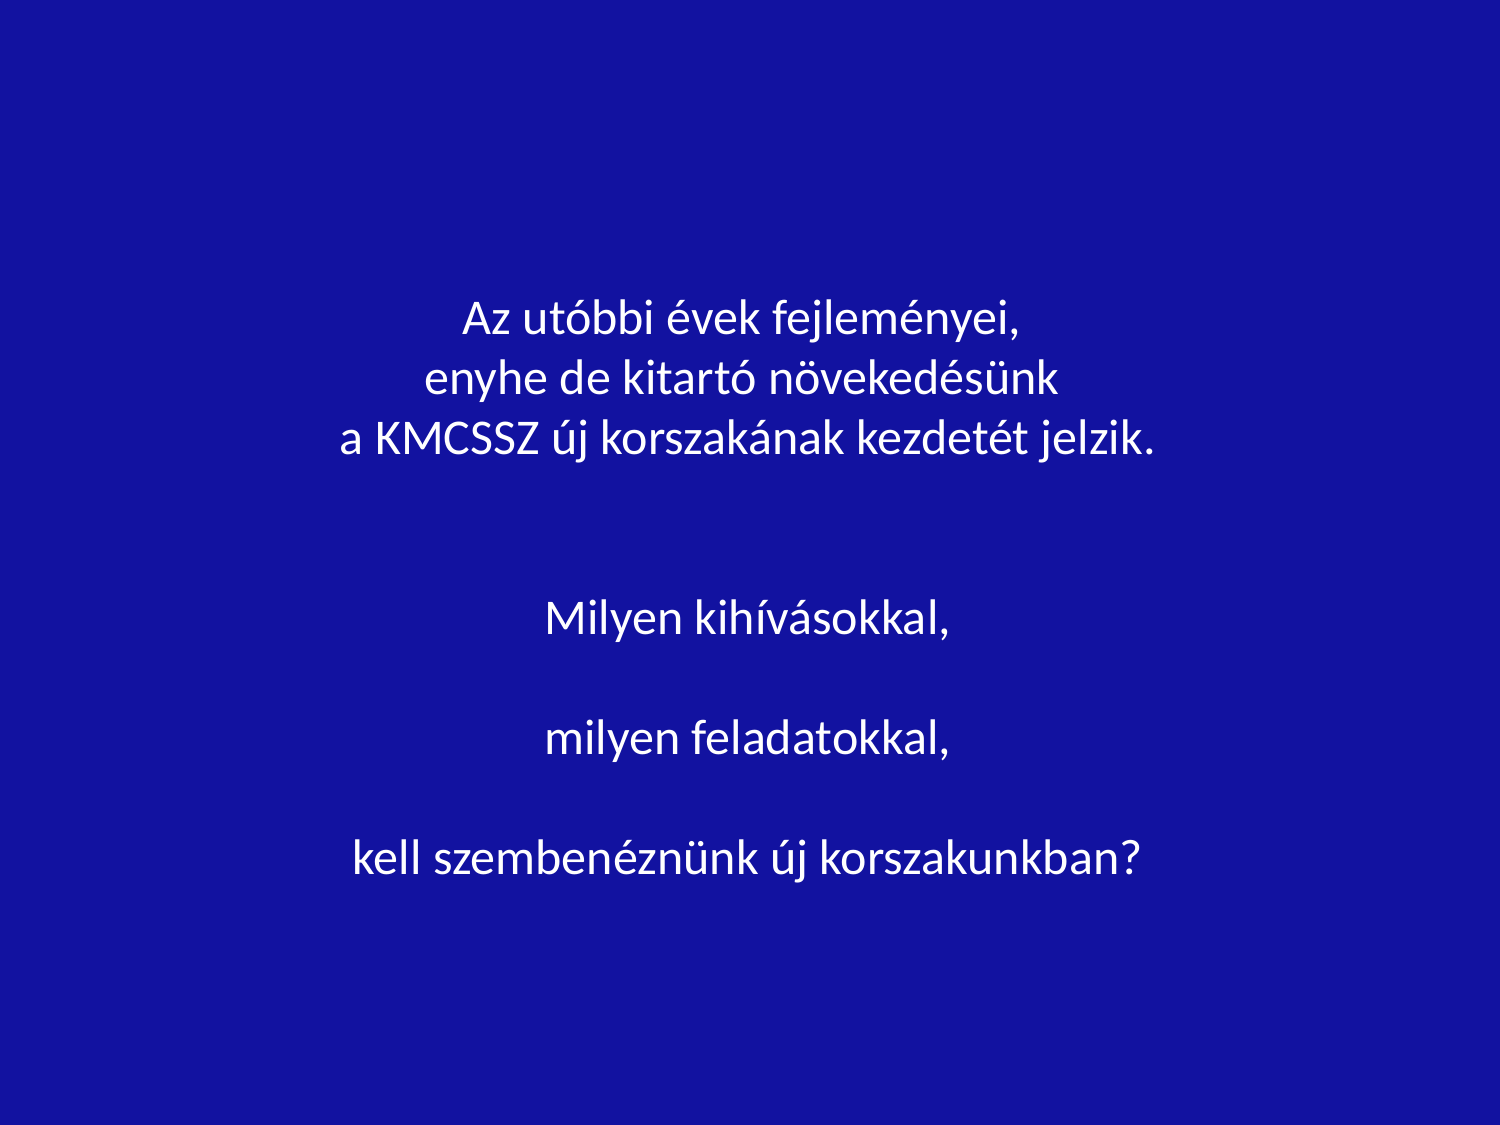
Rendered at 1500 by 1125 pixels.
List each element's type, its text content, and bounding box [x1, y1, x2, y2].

text_box Az utóbbi évek fejleményei, enyhe de kitartó növekedésünk a KMCSSZ új korszakának kezdetét jelzik. Milyen kihívásokkal, milyen feladatokkal, kell szembenéznünk új korszakunkban? [97, 277, 1399, 953]
